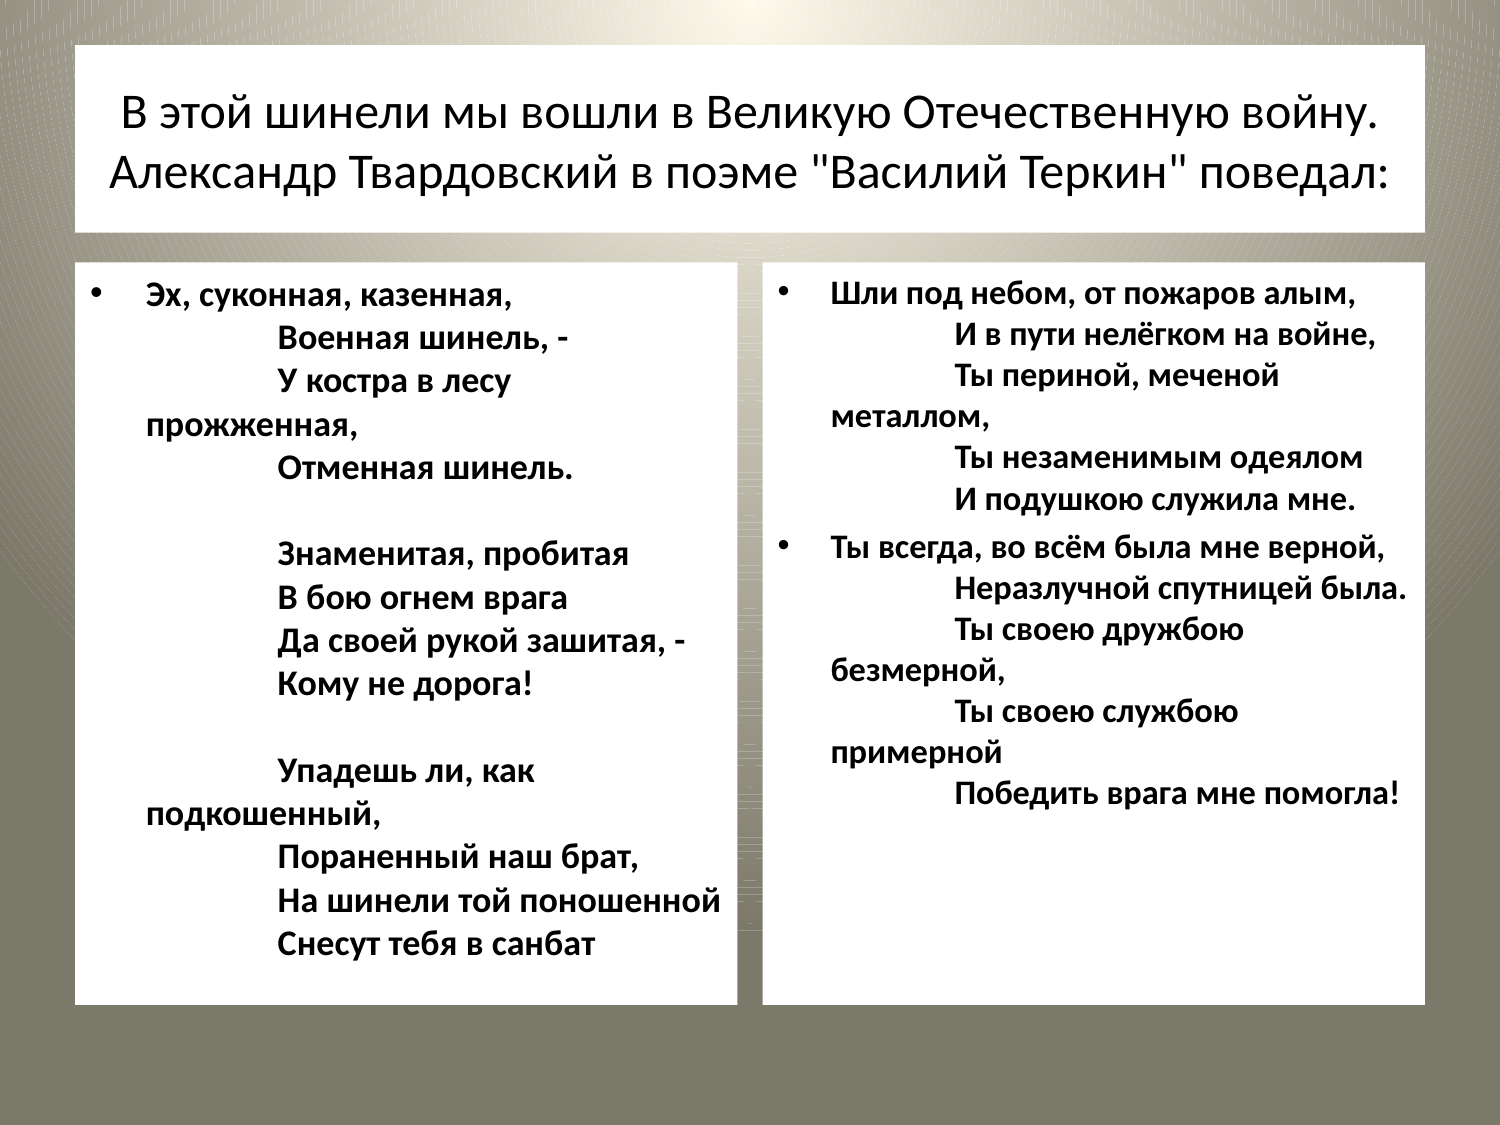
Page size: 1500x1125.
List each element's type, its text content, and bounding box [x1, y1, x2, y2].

title В этой шинели мы вошли в Великую Отечественную войну. Александр Твардовский в поэме "Василий Теркин" поведал: [75, 45, 1425, 233]
list Эх, суконная, казенная, Военная шинель, - У костра в лесу прожженная, Отменная шинель. Знаменитая, пробитая В бою огнем врага Да своей рукой зашитая, - Кому не дорога! Упадешь ли, как подкошенный, Пораненный наш брат, На шинели той поношенной Снесут тебя в санбат [75, 262, 738, 1005]
list Шли под небом, от пожаров алым, И в пути нелёгком на войне, Ты периной, меченой металлом, Ты незаменимым одеялом И подушкою служила мне. Ты всегда, во всём была мне верной, Неразлучной спутницей была. Ты своею дружбою безмерной, Ты своею службою примерной Победить врага мне помогла! [762, 262, 1425, 1005]
